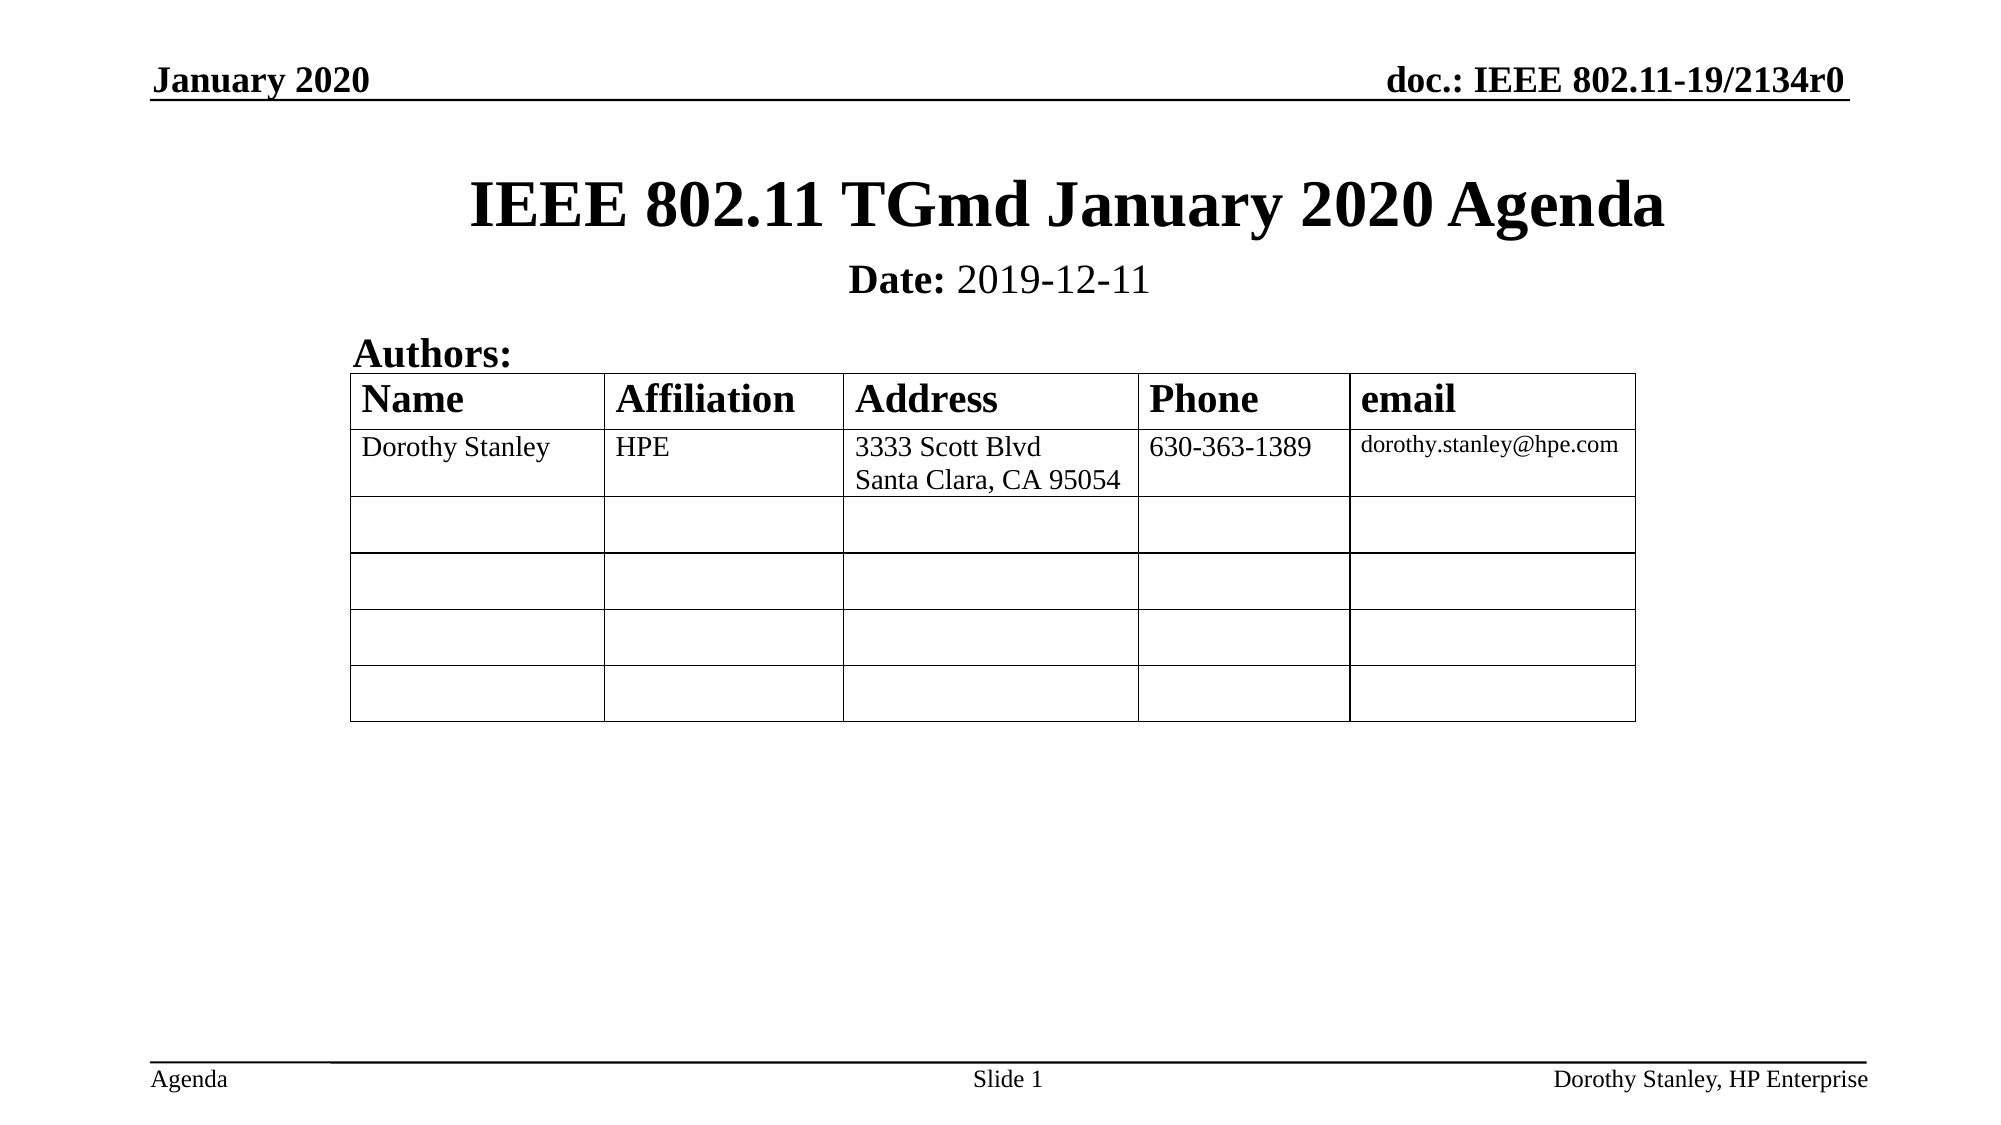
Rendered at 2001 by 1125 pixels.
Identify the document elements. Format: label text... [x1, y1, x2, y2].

title IEEE 802.11 TGmd January 2020 Agenda [362, 112, 1775, 288]
slide_number Slide 1 [972, 1062, 1044, 1093]
footer Dorothy Stanley, HP Enterprise [1549, 1062, 1869, 1093]
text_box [335, 372, 1665, 784]
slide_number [152, 54, 567, 100]
list Date: 2019-12-11 [362, 249, 1638, 313]
text_box Authors: [337, 318, 575, 371]
